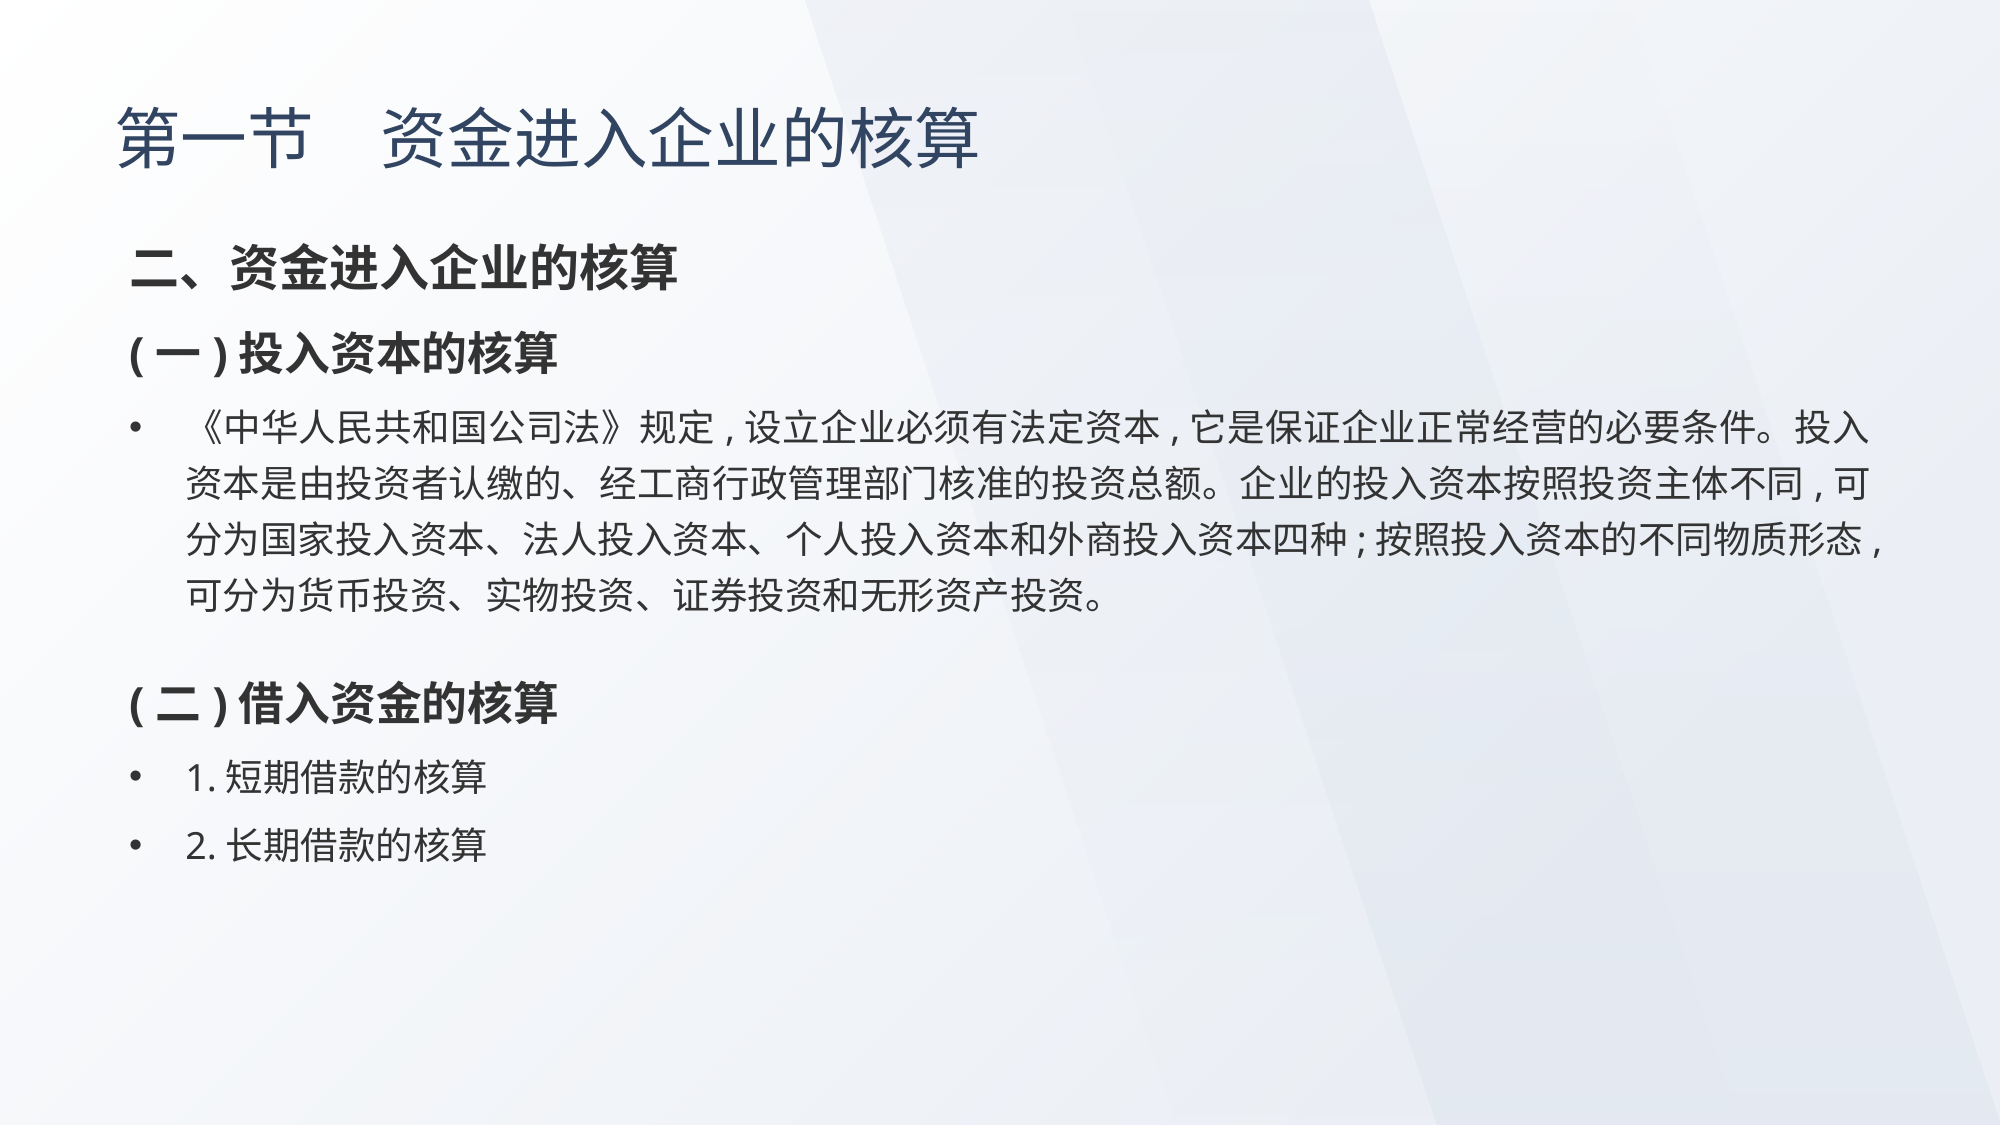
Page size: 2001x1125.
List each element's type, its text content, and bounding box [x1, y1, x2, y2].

text_box 二、资金进入企业的核算 (一)投入资本的核算 《中华人民共和国公司法》规定,设立企业必须有法定资本,它是保证企业正常经营的必要条件。投入资本是由投资者认缴的、经工商行政管理部门核准的投资总额。企业的投入资本按照投资主体不同,可分为国家投入资本、法人投入资本、个人投入资本和外商投入资本四种;按照投入资本的不同物质形态,可分为货币投资、实物投资、证券投资和无形资产投资。 (二)借入资金的核算 1.短期借款的核算 2.长期借款的核算 [114, 213, 1886, 1013]
title 第一节 资金进入企业的核算 [114, 59, 1886, 178]
